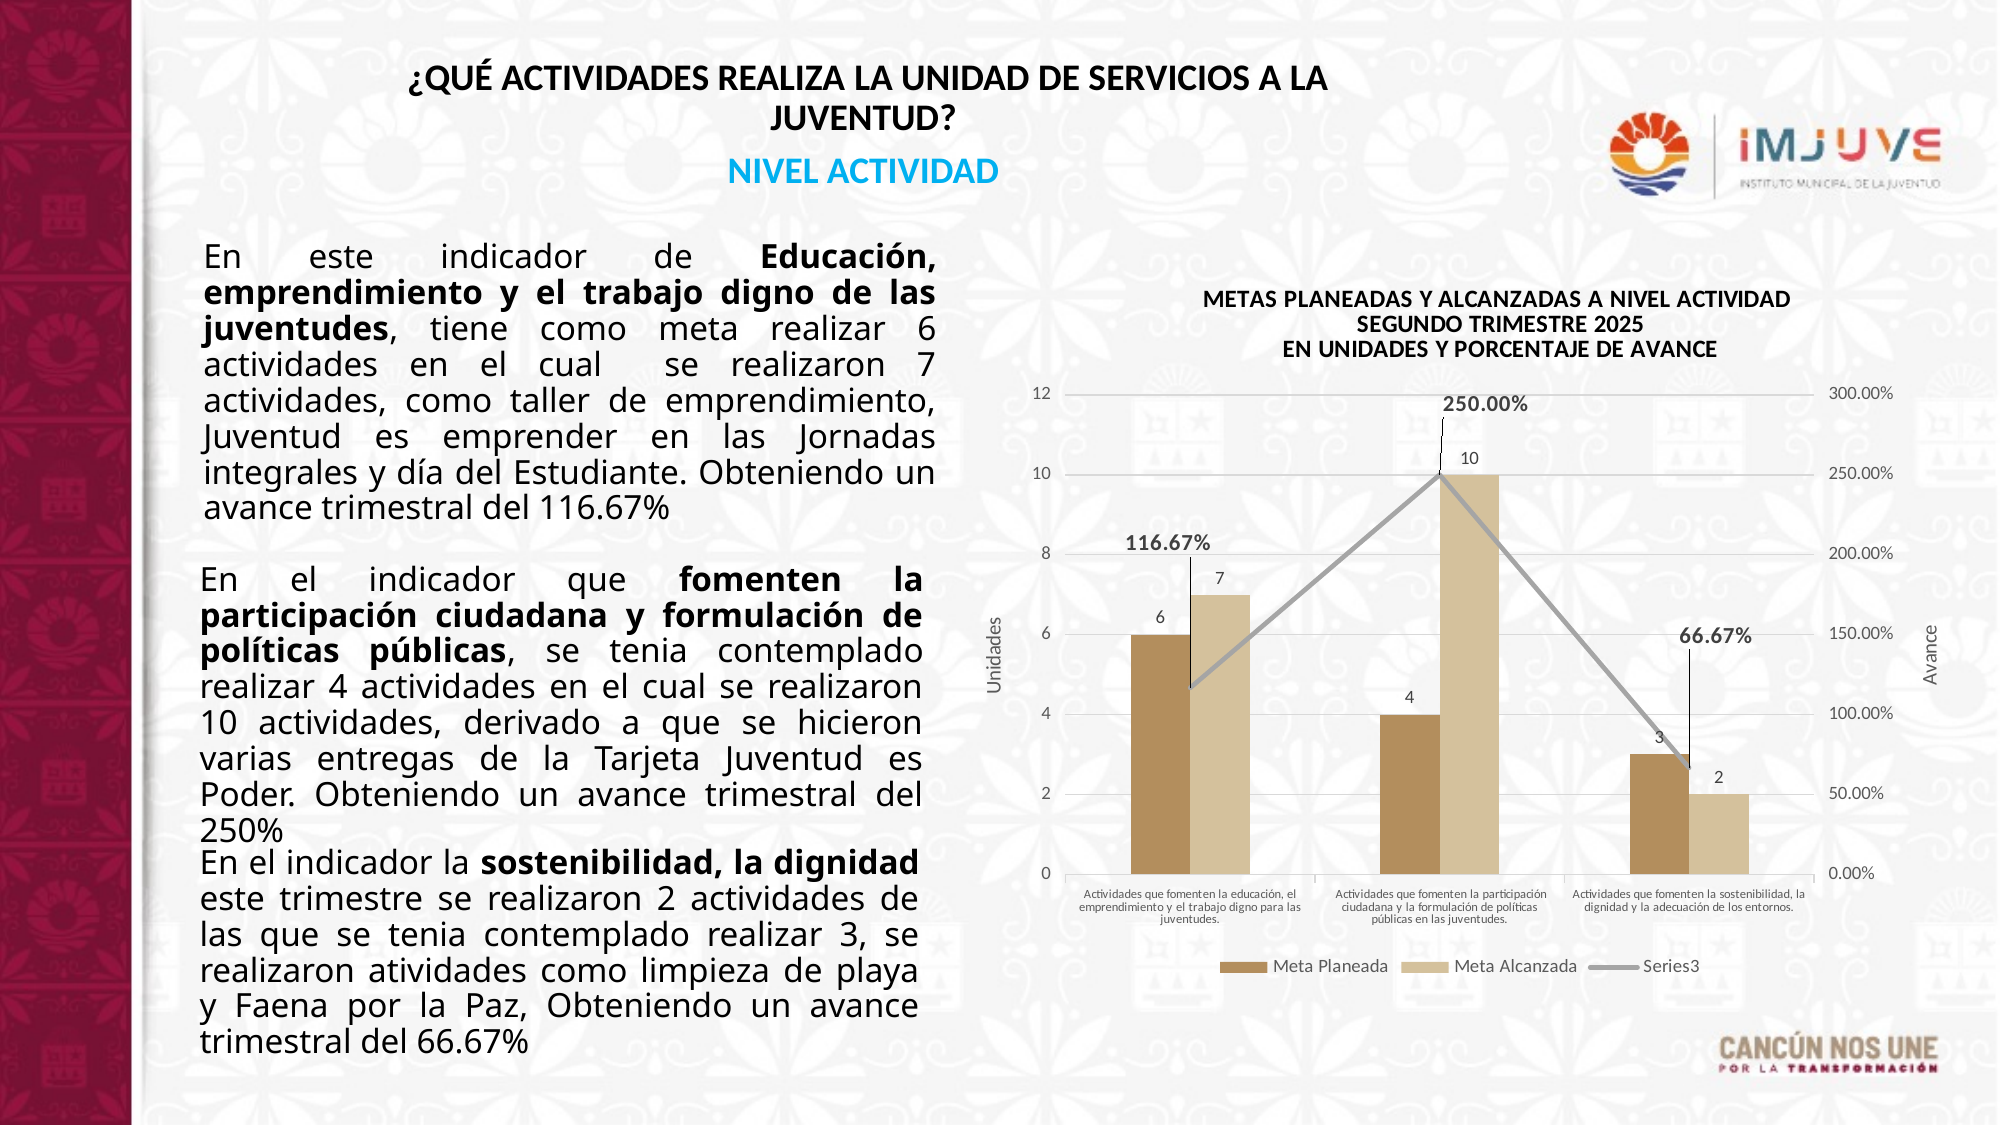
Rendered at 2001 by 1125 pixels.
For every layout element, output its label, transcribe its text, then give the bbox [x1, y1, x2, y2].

picture [0, 0, 2001, 1125]
text_box En este indicador de Educación, emprendimiento y el trabajo digno de las juventudes, tiene como meta realizar 6 actividades en el cual se realizaron 7 actividades, como taller de emprendimiento, Juventud es emprender en las Jornadas integrales y día del Estudiante. Obteniendo un avance trimestral del 116.67% [188, 232, 952, 535]
text_box En el indicador la sostenibilidad, la dignidad este trimestre se realizaron 2 actividades de las que se tenia contemplado realizar 3, se realizaron atividades como limpieza de playa y Faena por la Paz, Obteniendo un avance trimestral del 66.67% [184, 858, 935, 1069]
text_box ¿QUÉ ACTIVIDADES REALIZA LA UNIDAD DE SERVICIOS A LA JUVENTUD? NIVEL ACTIVIDAD [361, 50, 1375, 200]
chart [951, 258, 1968, 983]
text_box En el indicador que fomenten la participación ciudadana y formulación de políticas públicas, se tenia contemplado realizar 4 actividades en el cual se realizaron 10 actividades, derivado a que se hicieron varias entregas de la Tarjeta Juventud es Poder. Obteniendo un avance trimestral del 250% [184, 555, 939, 858]
